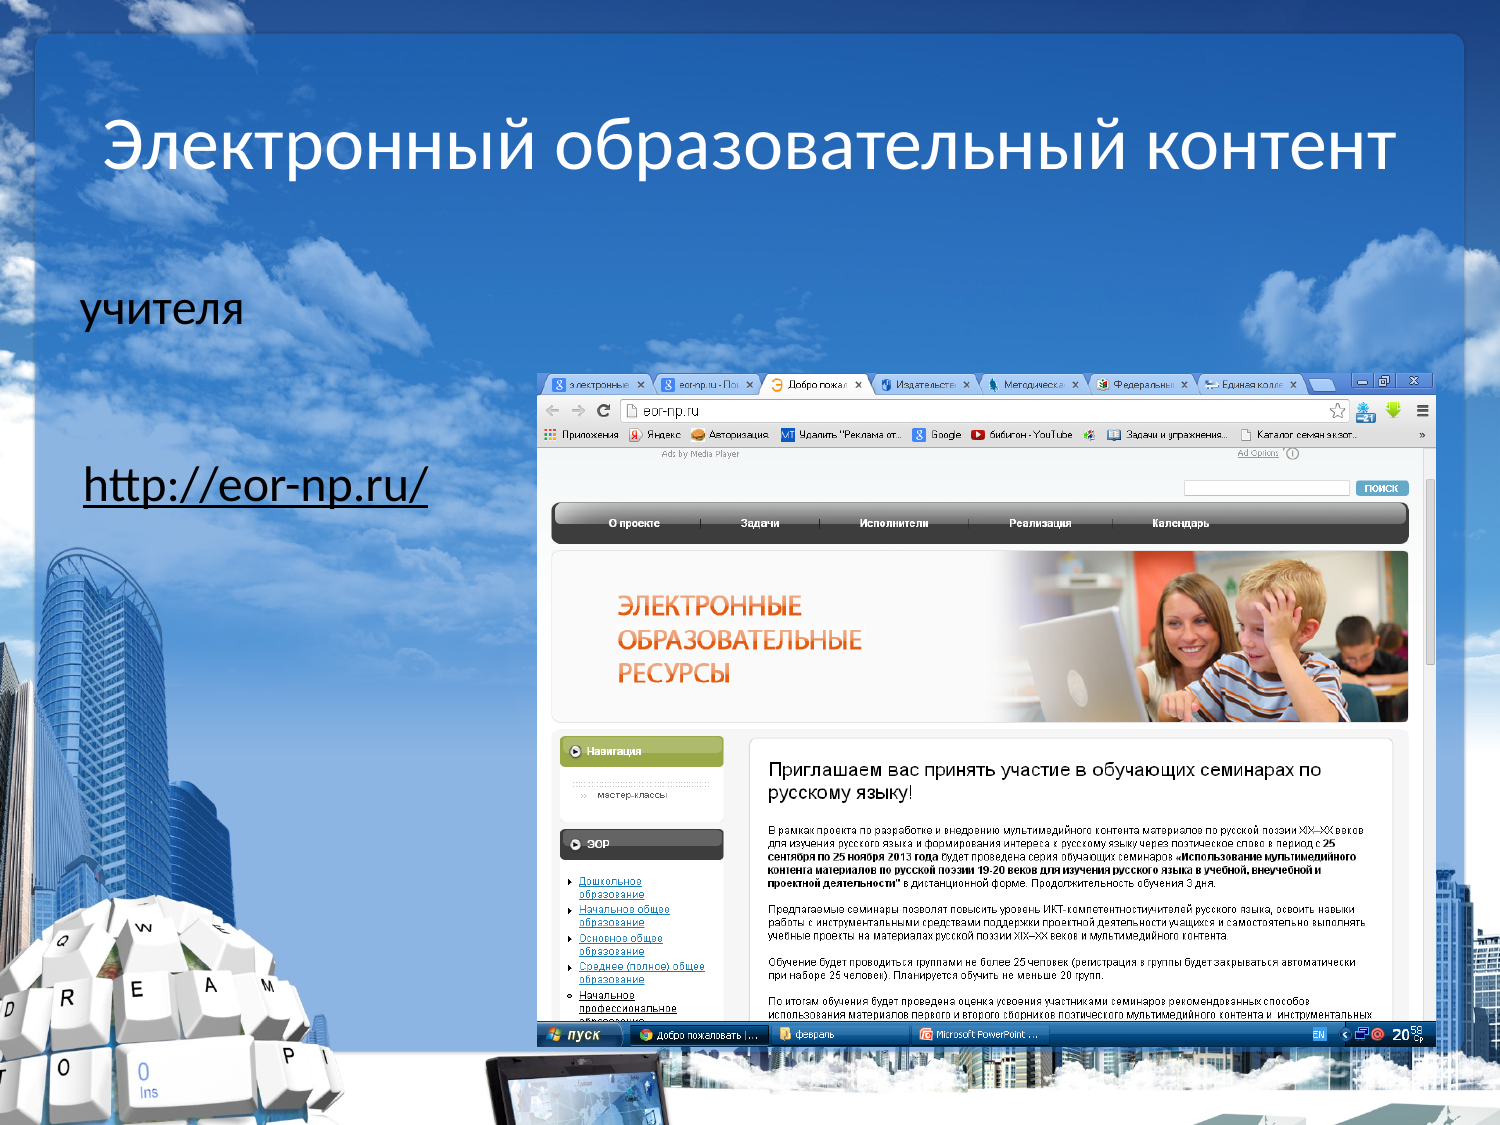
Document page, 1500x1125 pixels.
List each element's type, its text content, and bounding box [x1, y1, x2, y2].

picture [0, 0, 1500, 1125]
text_box http://eor-np.ru/ [68, 444, 455, 520]
text_box учителя [64, 267, 1376, 342]
title Электронный образовательный контент [75, 45, 1425, 233]
